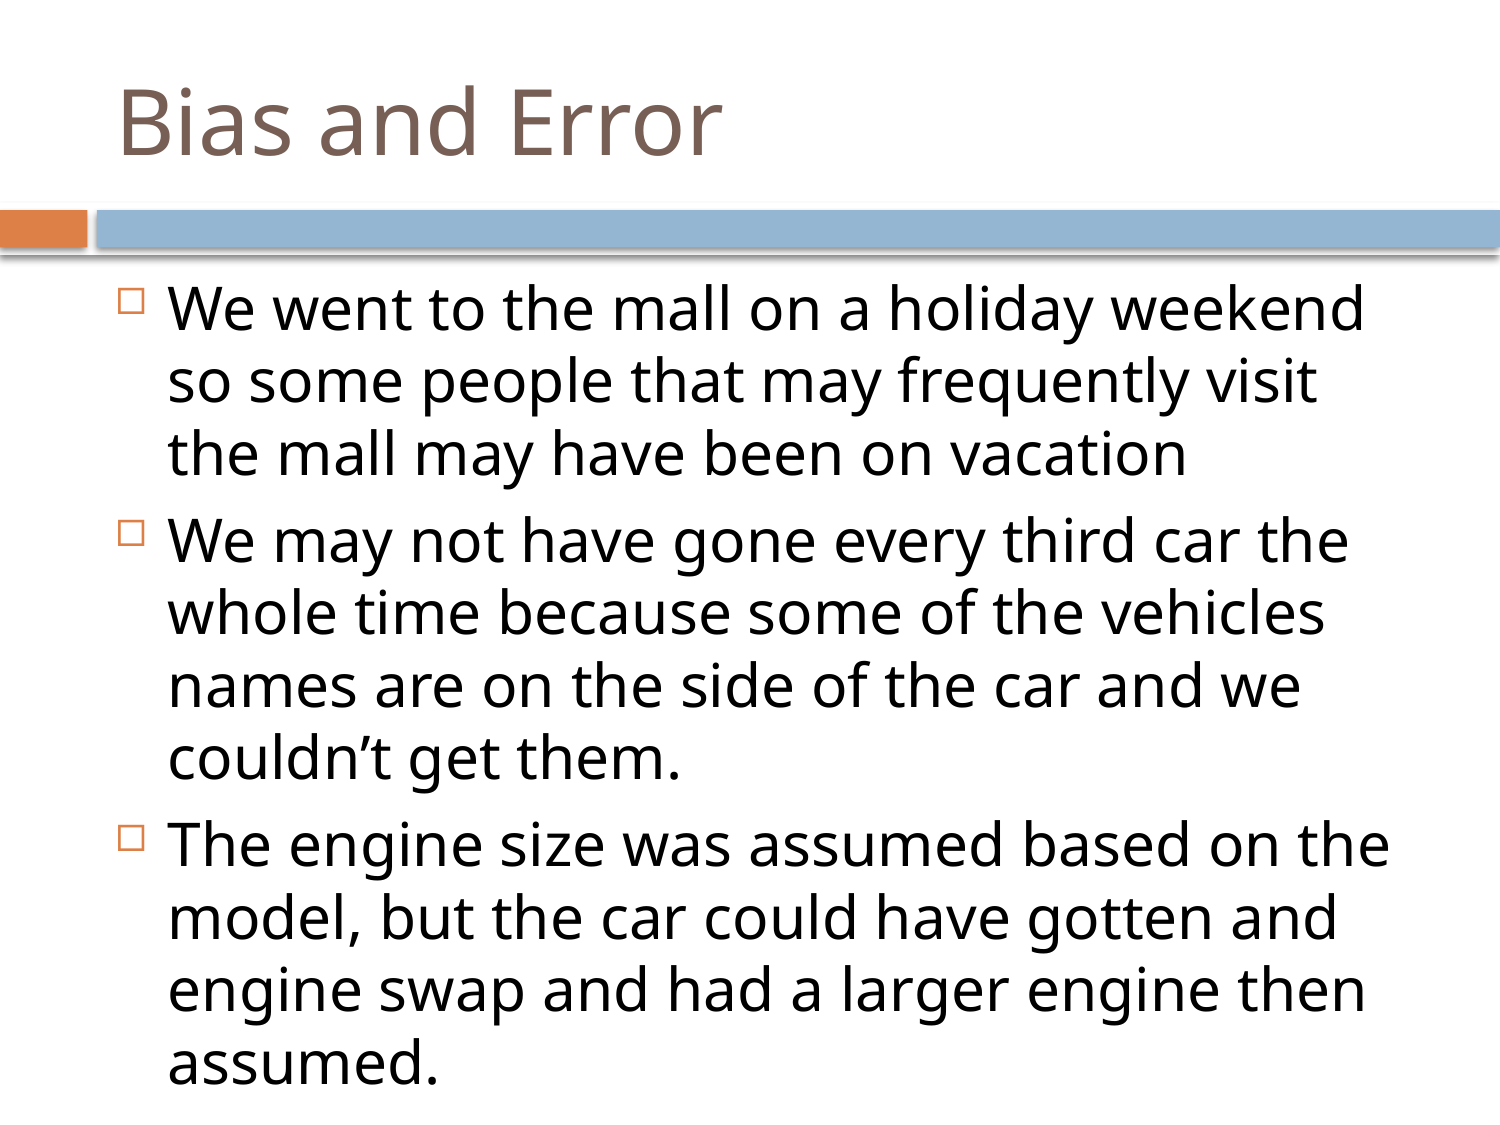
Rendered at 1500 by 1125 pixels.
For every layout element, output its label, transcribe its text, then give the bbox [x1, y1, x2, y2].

list We went to the mall on a holiday weekend so some people that may frequently visit the mall may have been on vacation We may not have gone every third car the whole time because some of the vehicles names are on the side of the car and we couldn’t get them. The engine size was assumed based on the model, but the car could have gotten and engine swap and had a larger engine then assumed. [100, 262, 1438, 1000]
title Bias and Error [100, 37, 1438, 200]
